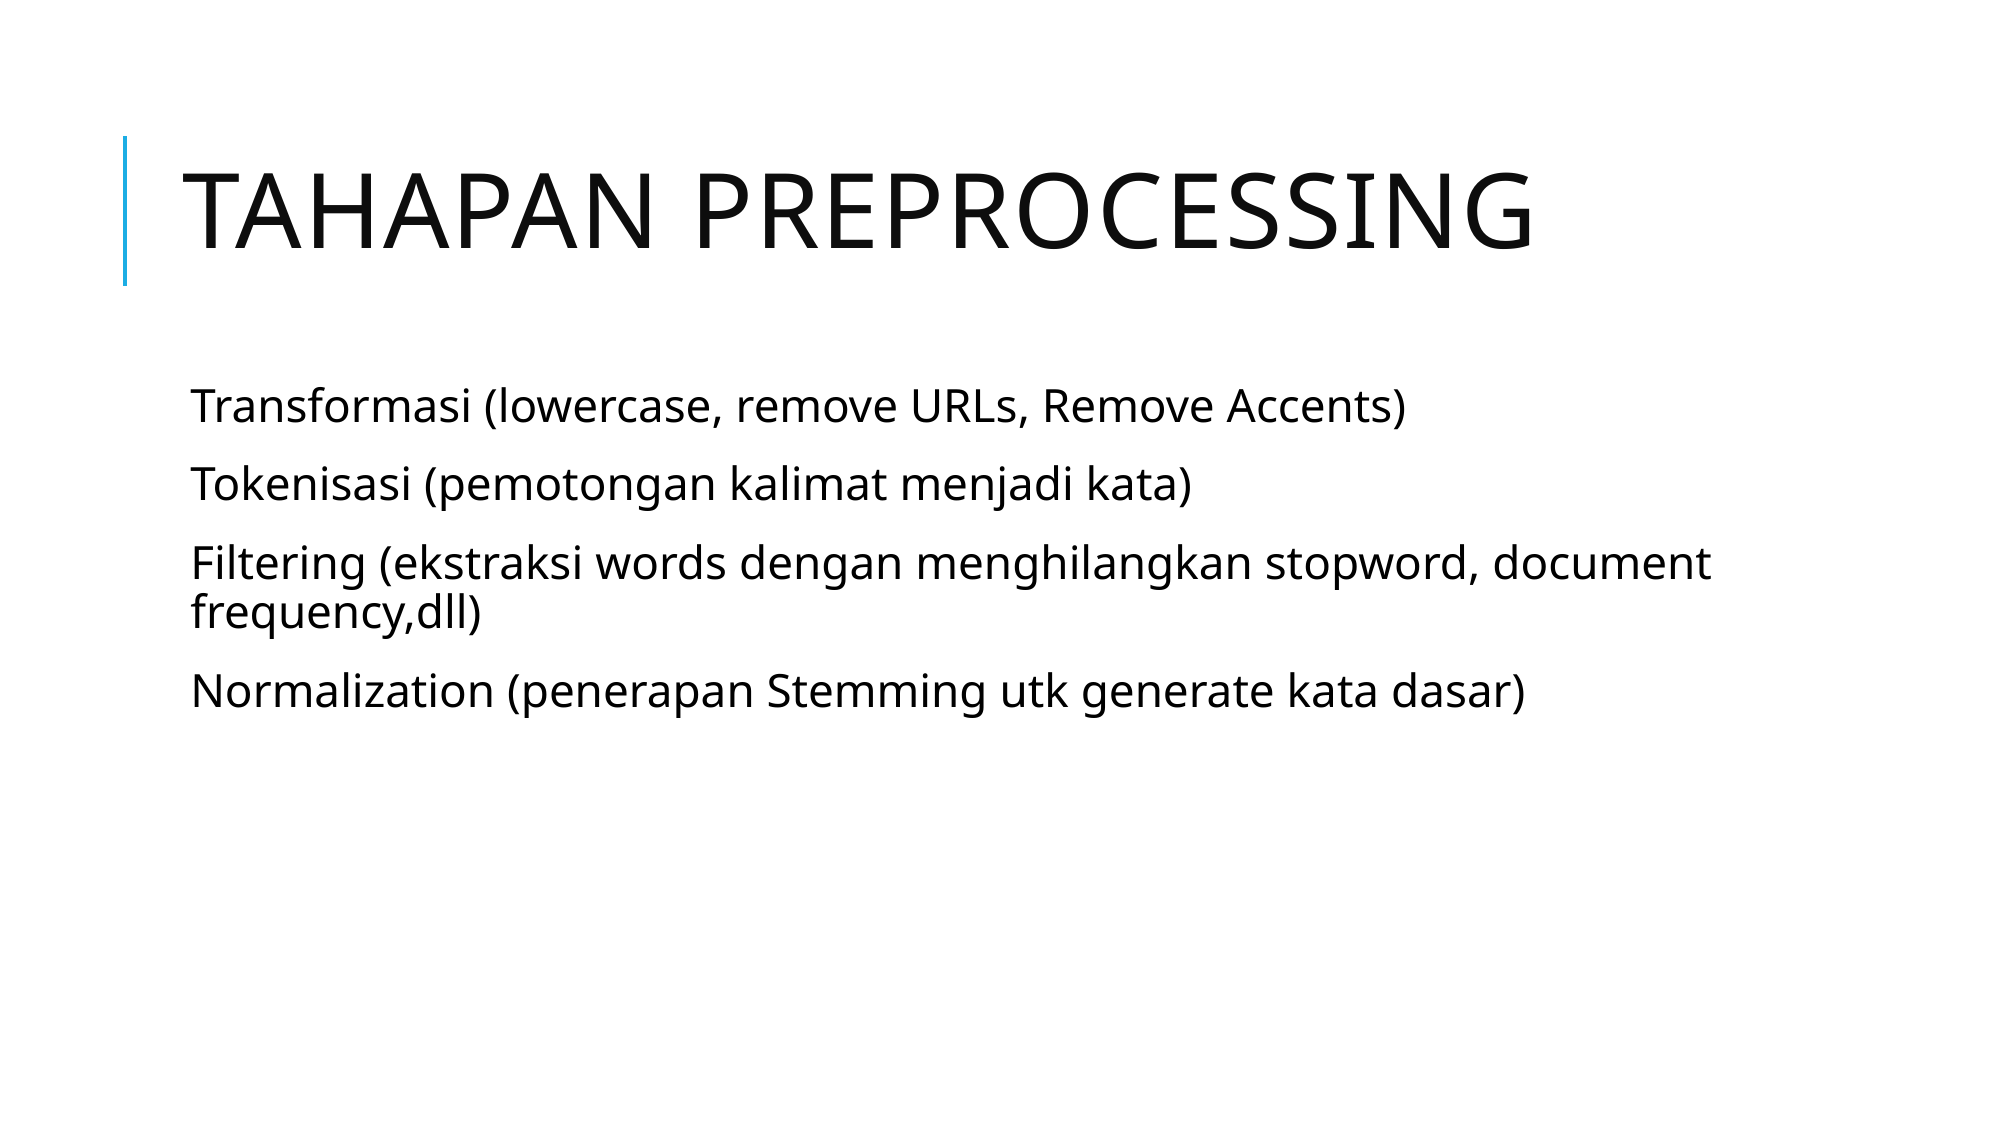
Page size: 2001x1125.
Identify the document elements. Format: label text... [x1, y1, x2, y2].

title Tahapan Preprocessing [168, 96, 1763, 342]
list Transformasi (lowercase, remove URLs, Remove Accents) Tokenisasi (pemotongan kalimat menjadi kata) Filtering (ekstraksi words dengan menghilangkan stopword, document frequency,dll) Normalization (penerapan Stemming utk generate kata dasar) [168, 375, 1763, 1035]
